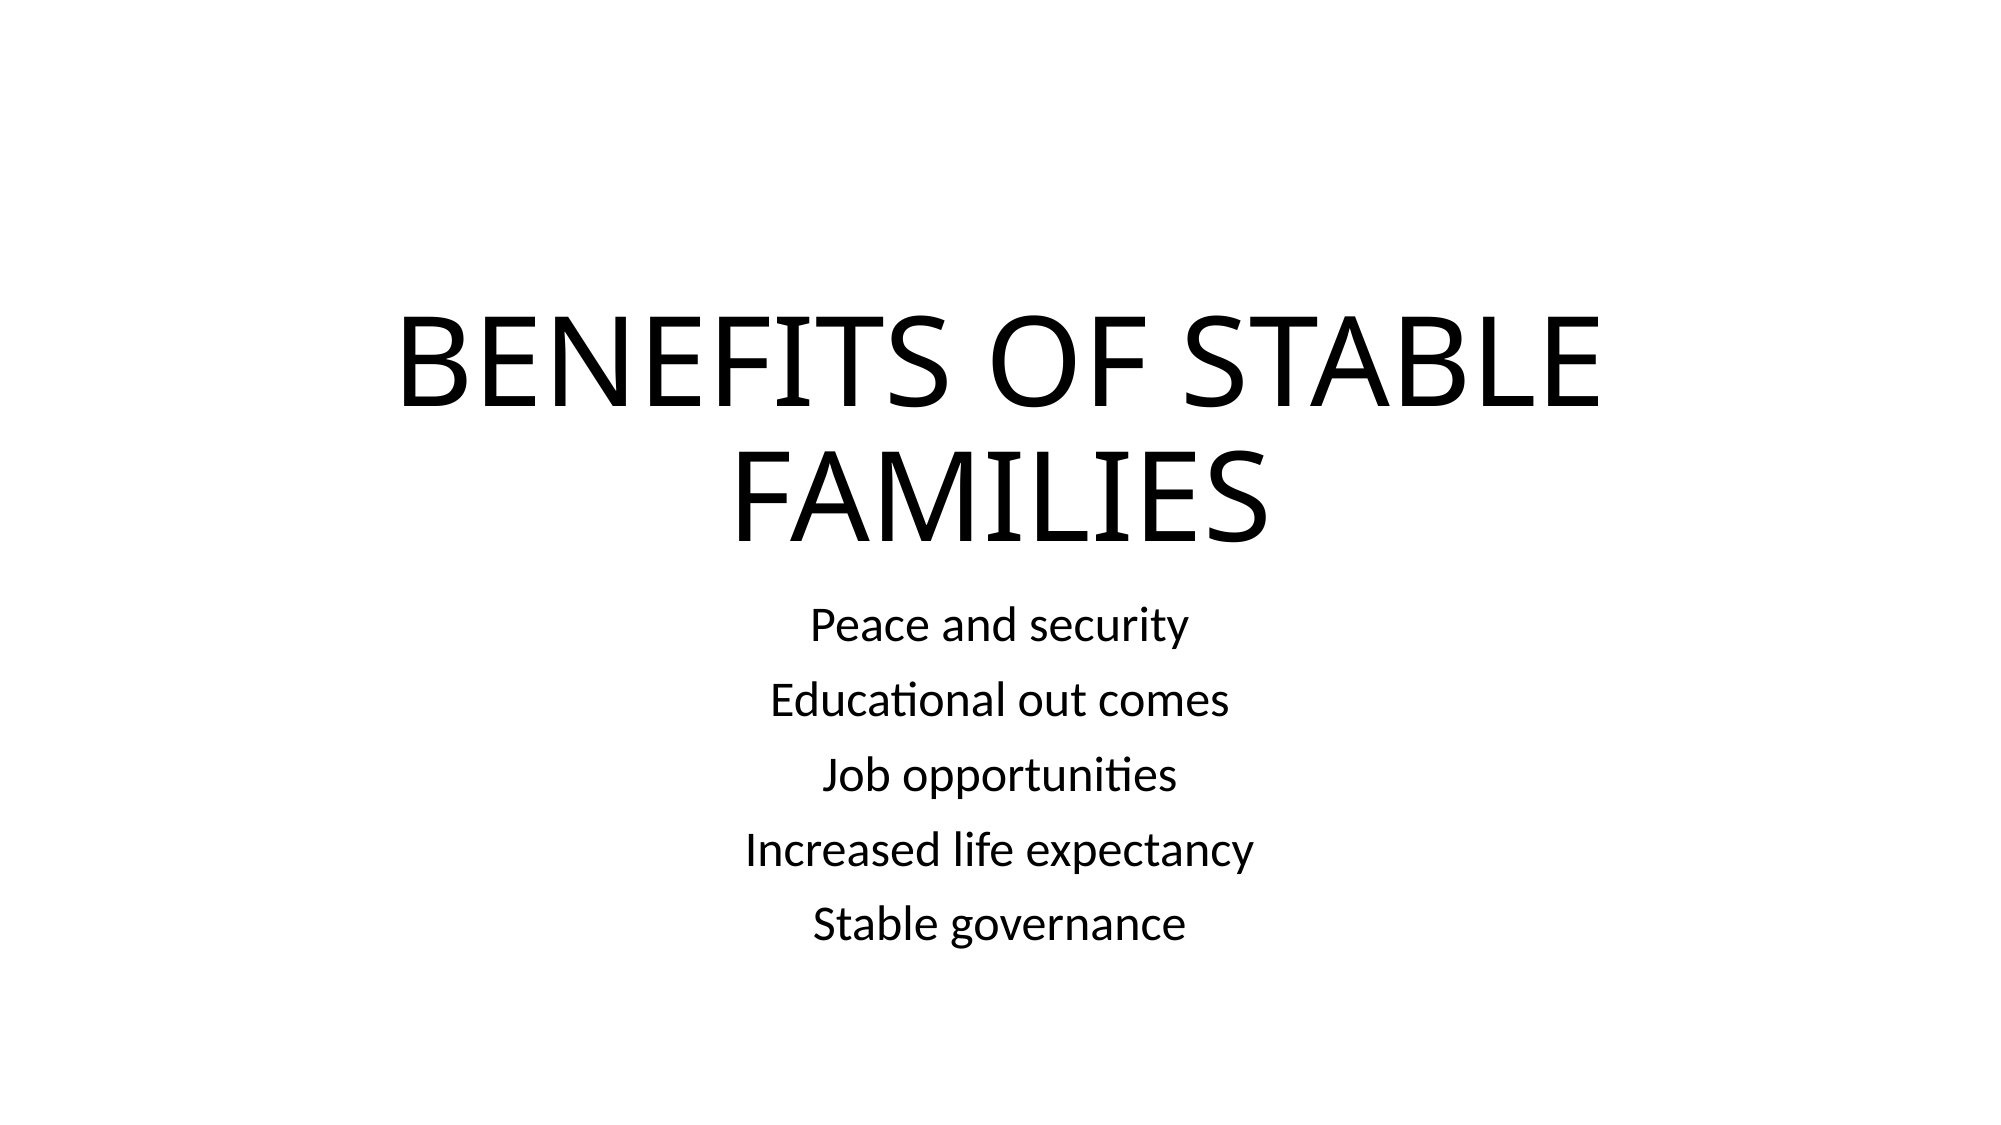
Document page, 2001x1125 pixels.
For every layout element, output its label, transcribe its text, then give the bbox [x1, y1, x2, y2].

subtitle Peace and security Educational out comes Job opportunities Increased life expectancy Stable governance [249, 590, 1750, 968]
title BENEFITS OF STABLE FAMILIES [249, 184, 1750, 576]
